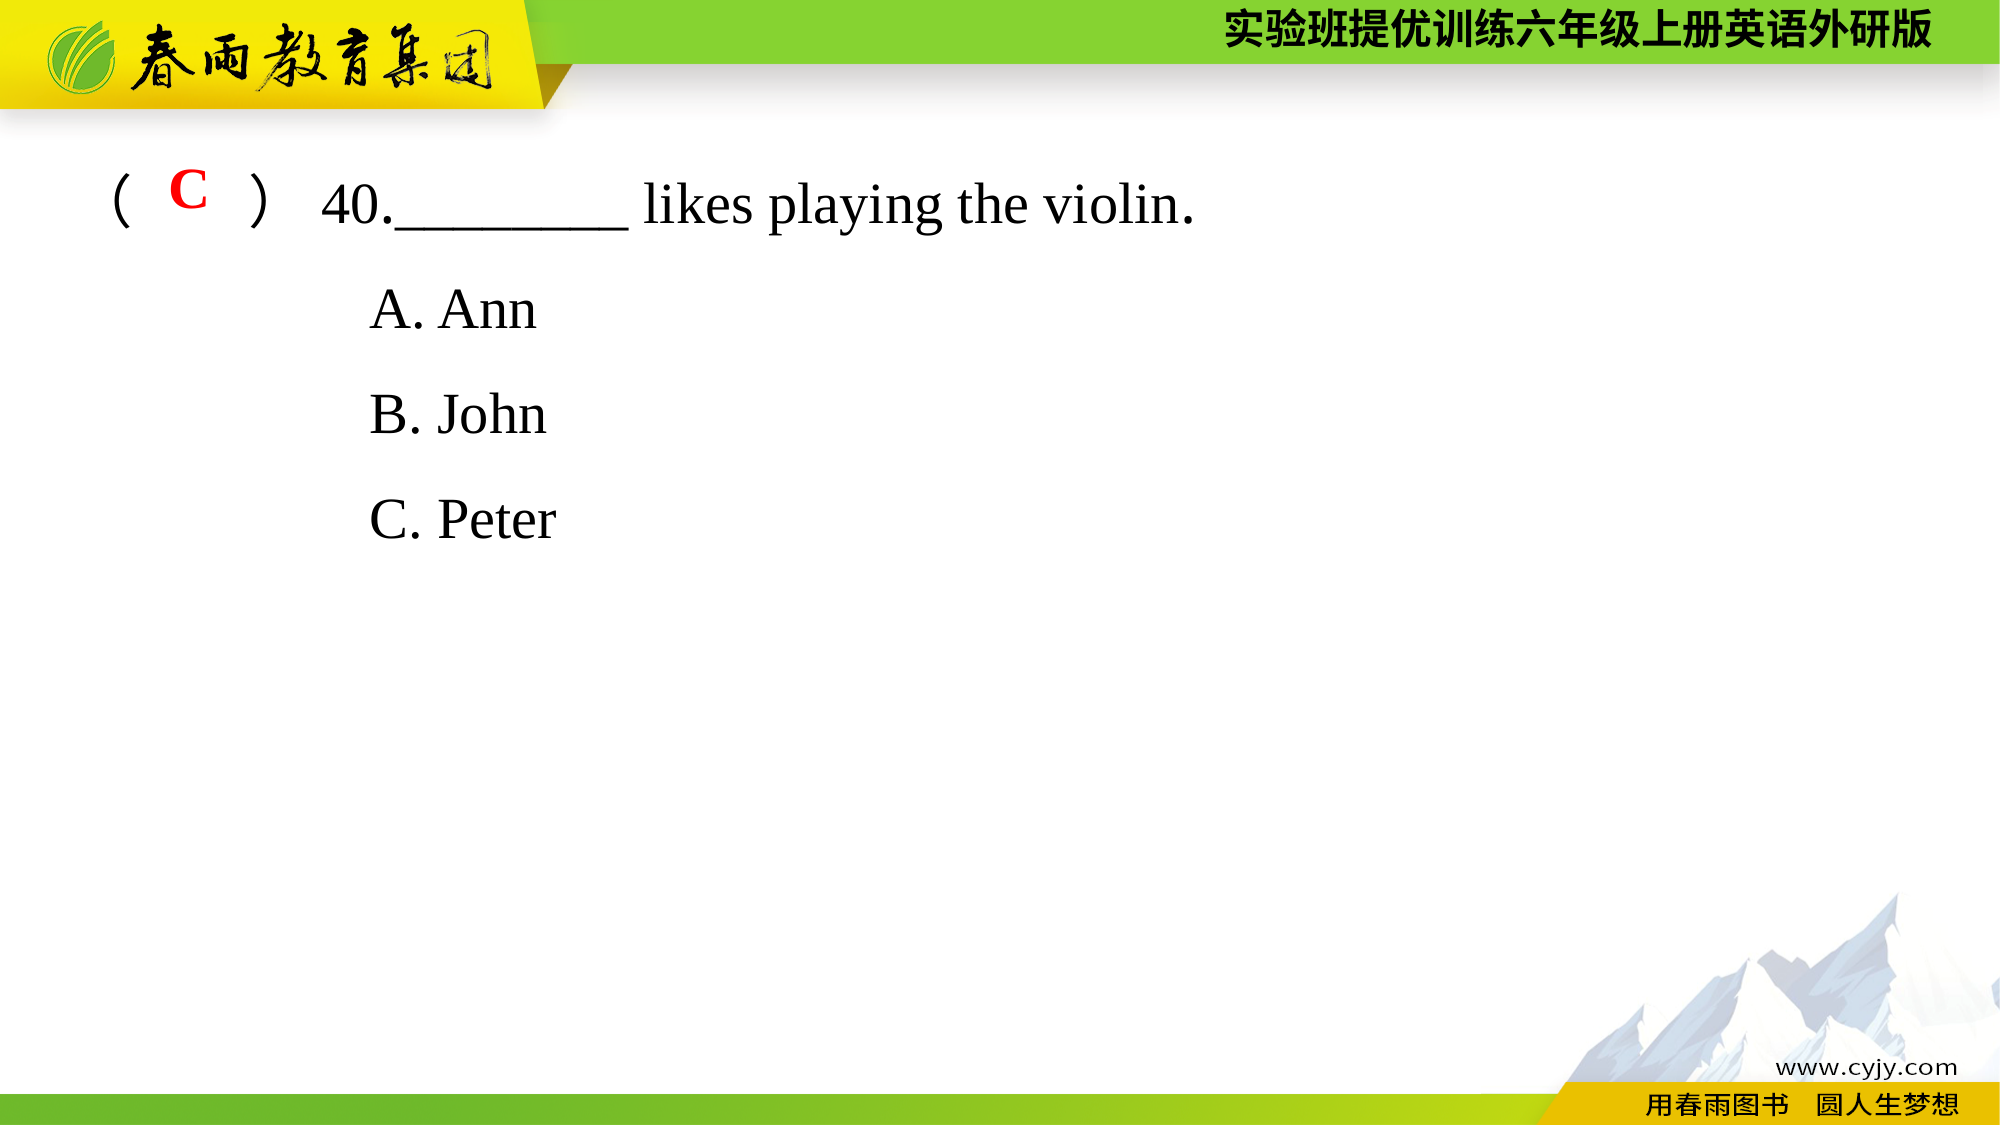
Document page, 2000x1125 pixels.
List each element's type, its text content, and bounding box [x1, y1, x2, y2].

picture [0, 0, 2000, 1125]
list （ ）40.________ likes playing the violin. A. Ann B. John C. Peter [59, 122, 1944, 562]
text_box C [153, 142, 226, 228]
